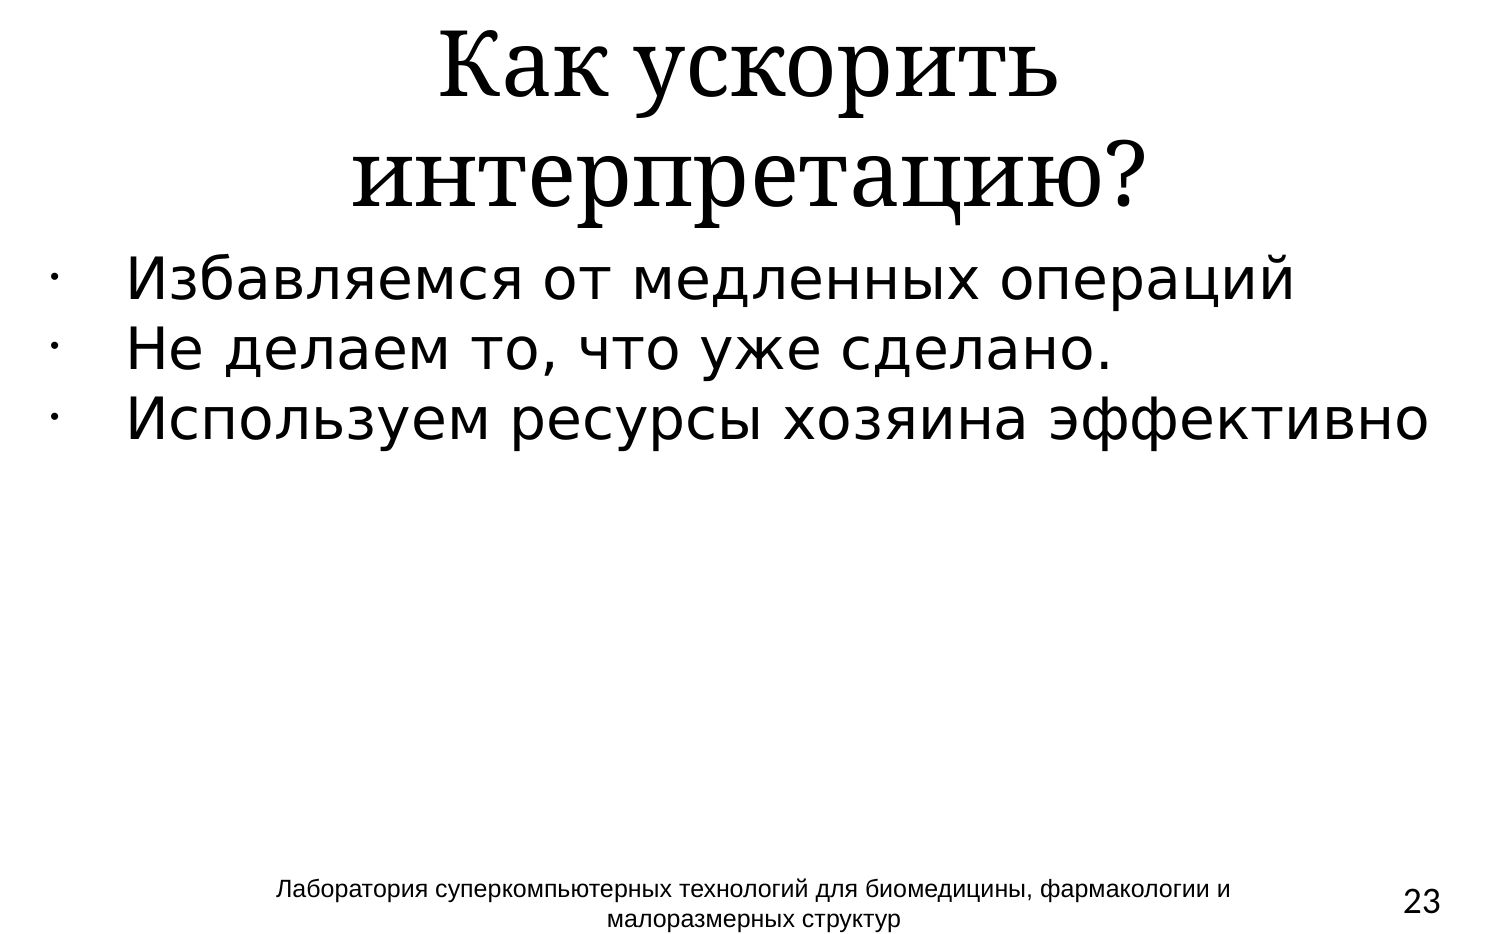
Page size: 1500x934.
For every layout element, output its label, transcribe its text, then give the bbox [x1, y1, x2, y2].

title Как ускорить интерпретацию? [75, 37, 1425, 193]
text_box Лаборатория суперкомпьютерных технологий для биомедицины, фармакологии и малоразмерных структур [171, 864, 1338, 915]
text_box 23 [1387, 868, 1473, 918]
text_box Избавляемся от медленных операций Не делаем то, что уже сделано. Используем ресурсы хозяина эффективно [35, 233, 1453, 721]
